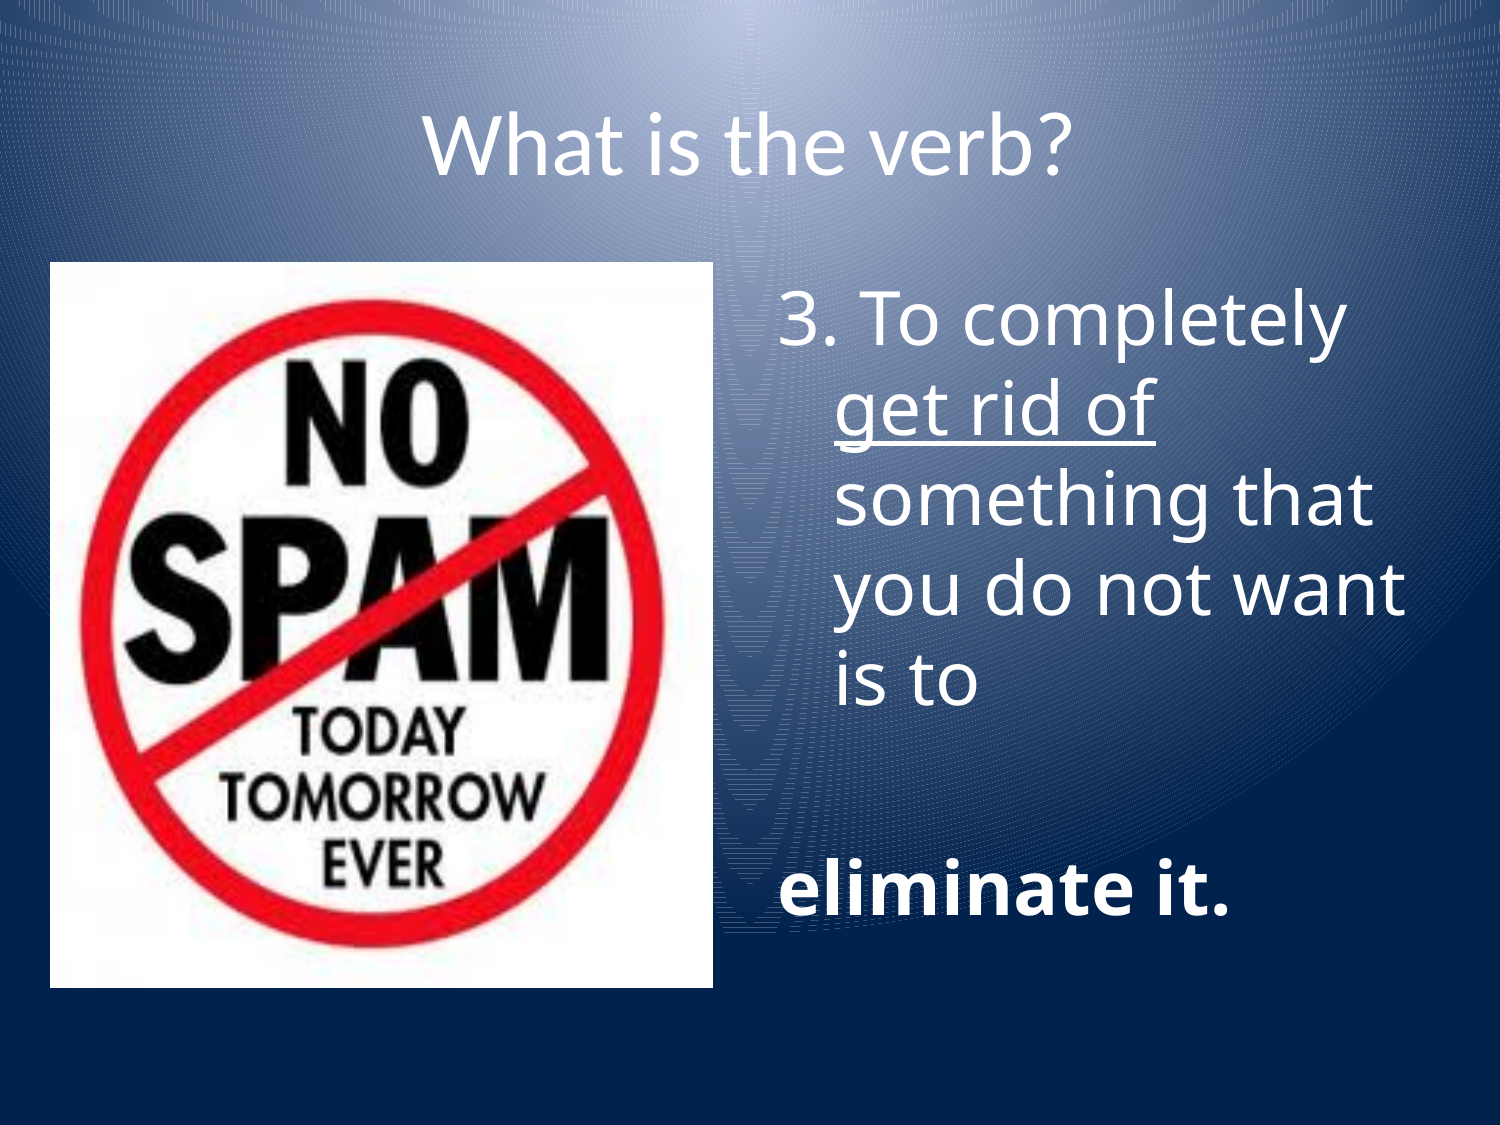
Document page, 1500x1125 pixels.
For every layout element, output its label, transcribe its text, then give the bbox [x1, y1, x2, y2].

list 3. To completely get rid of something that you do not want is to eliminate it. [762, 262, 1425, 1005]
title What is the verb? [75, 45, 1425, 233]
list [49, 262, 713, 988]
